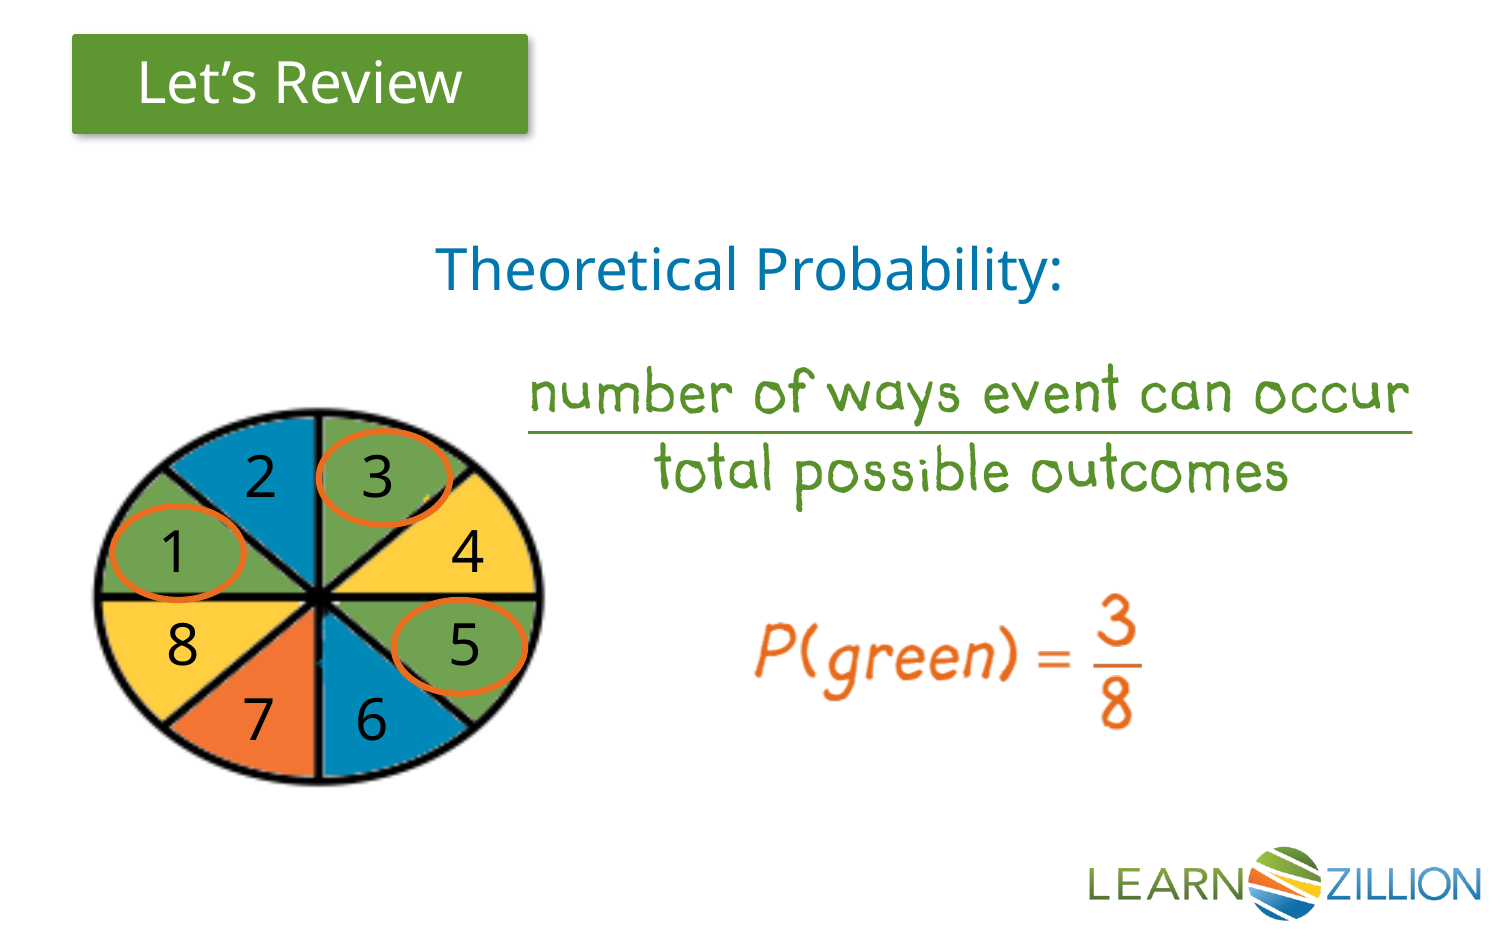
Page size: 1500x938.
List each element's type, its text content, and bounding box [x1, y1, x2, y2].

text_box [751, 618, 1074, 705]
picture [74, 374, 563, 826]
picture [1087, 843, 1482, 923]
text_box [1089, 580, 1144, 732]
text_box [524, 356, 1413, 513]
text_box Theoretical Probability: [149, 225, 1350, 357]
